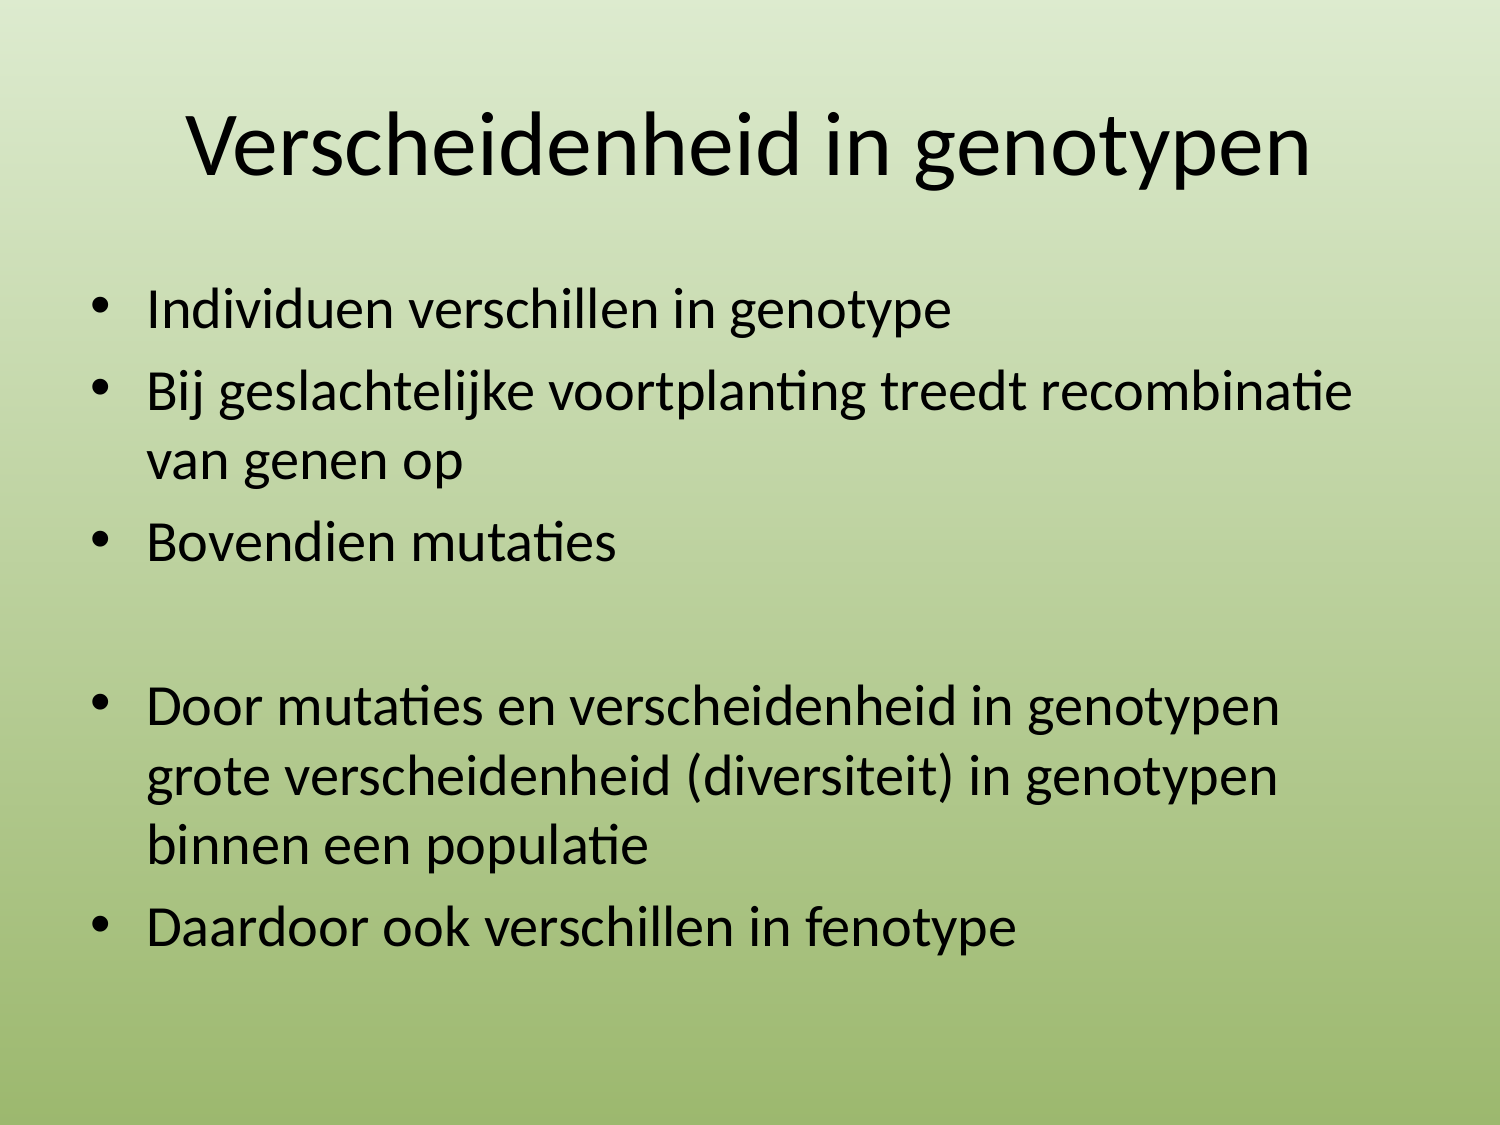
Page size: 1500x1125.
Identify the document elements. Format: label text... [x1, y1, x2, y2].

title Verscheidenheid in genotypen [75, 45, 1425, 233]
list Individuen verschillen in genotype Bij geslachtelijke voortplanting treedt recombinatie van genen op Bovendien mutaties Door mutaties en verscheidenheid in genotypen grote verscheidenheid (diversiteit) in genotypen binnen een populatie Daardoor ook verschillen in fenotype [75, 262, 1425, 1005]
